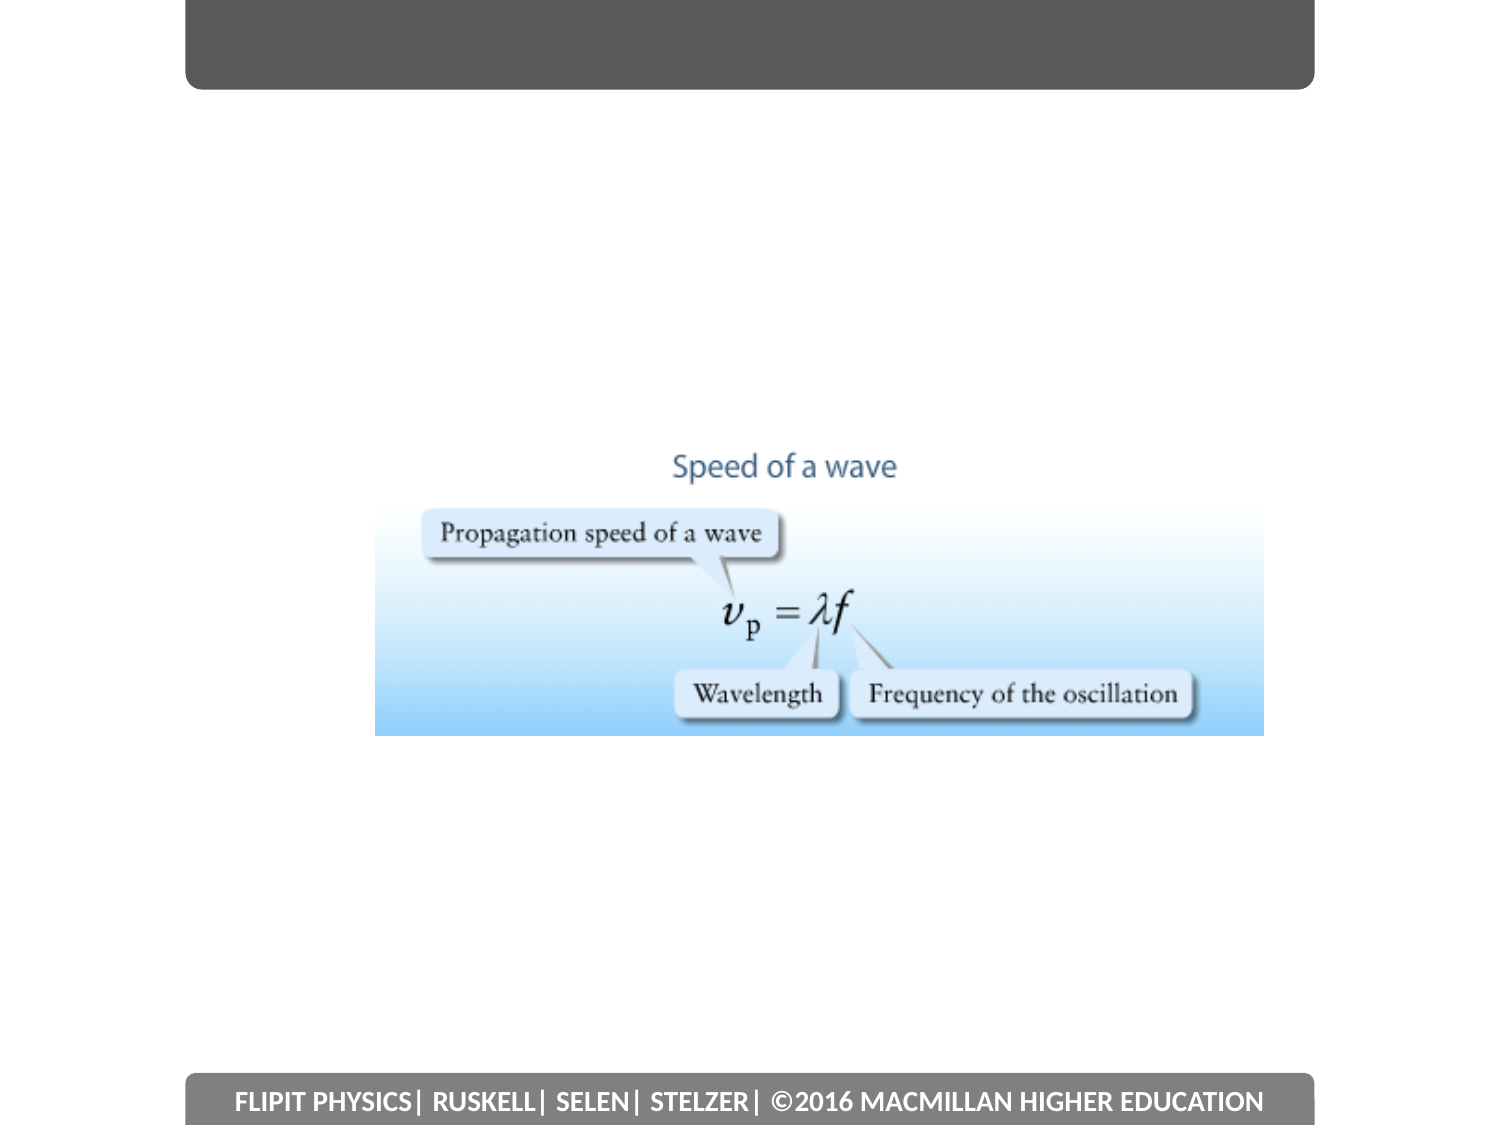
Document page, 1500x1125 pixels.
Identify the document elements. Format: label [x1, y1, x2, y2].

text_box [185, 0, 1315, 90]
picture [374, 435, 1265, 737]
text_box [187, 1074, 1313, 1125]
